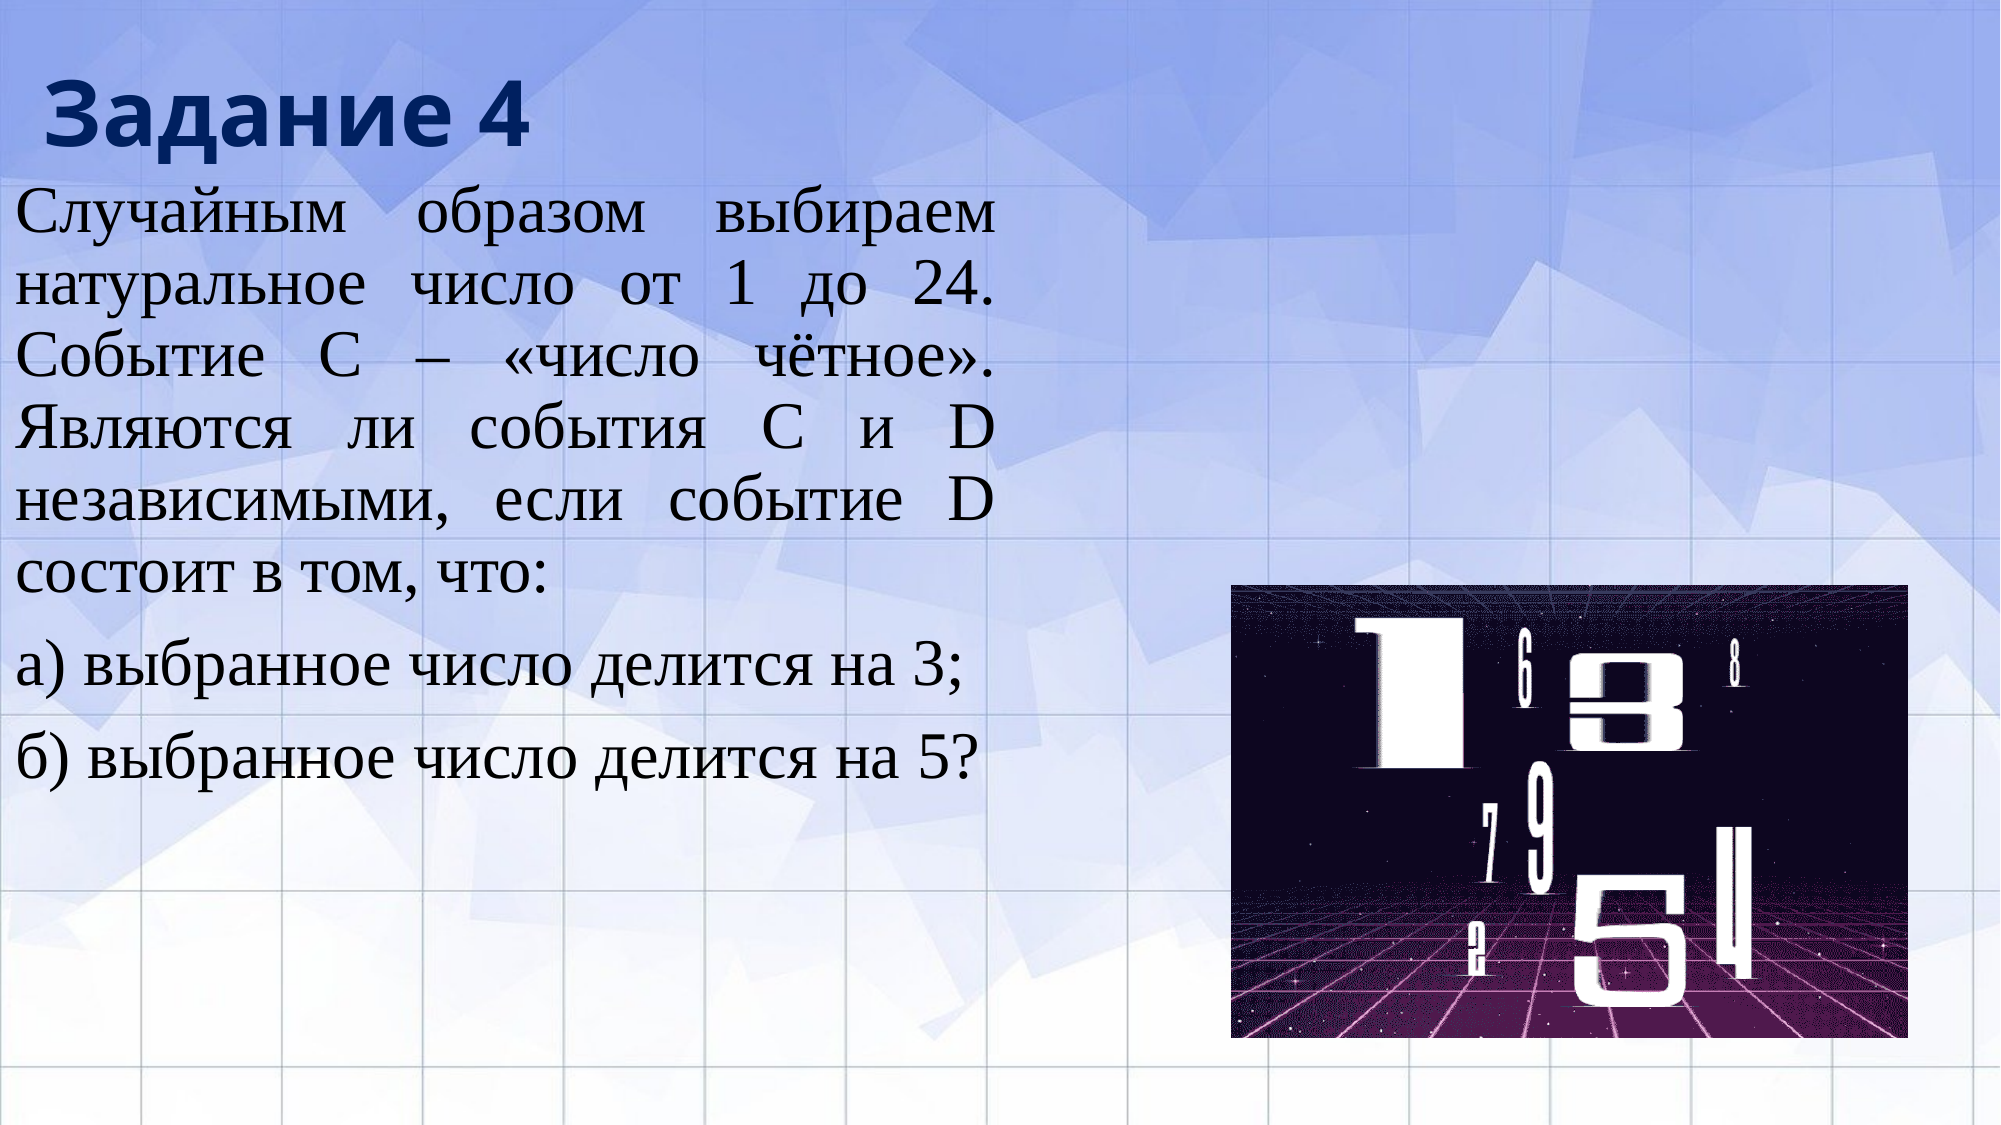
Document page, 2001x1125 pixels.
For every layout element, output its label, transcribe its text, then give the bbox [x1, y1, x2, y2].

title Задание 4 [27, 54, 1863, 179]
list Случайным образом выбираем натуральное число от 1 до 24. Событие С – «число чётное». Являются ли события С и D независимыми, если событие D состоит в том, что: а) выбранное число делится на 3; б) выбранное число делится на 5? [0, 167, 1013, 1088]
picture [0, 0, 2001, 1125]
